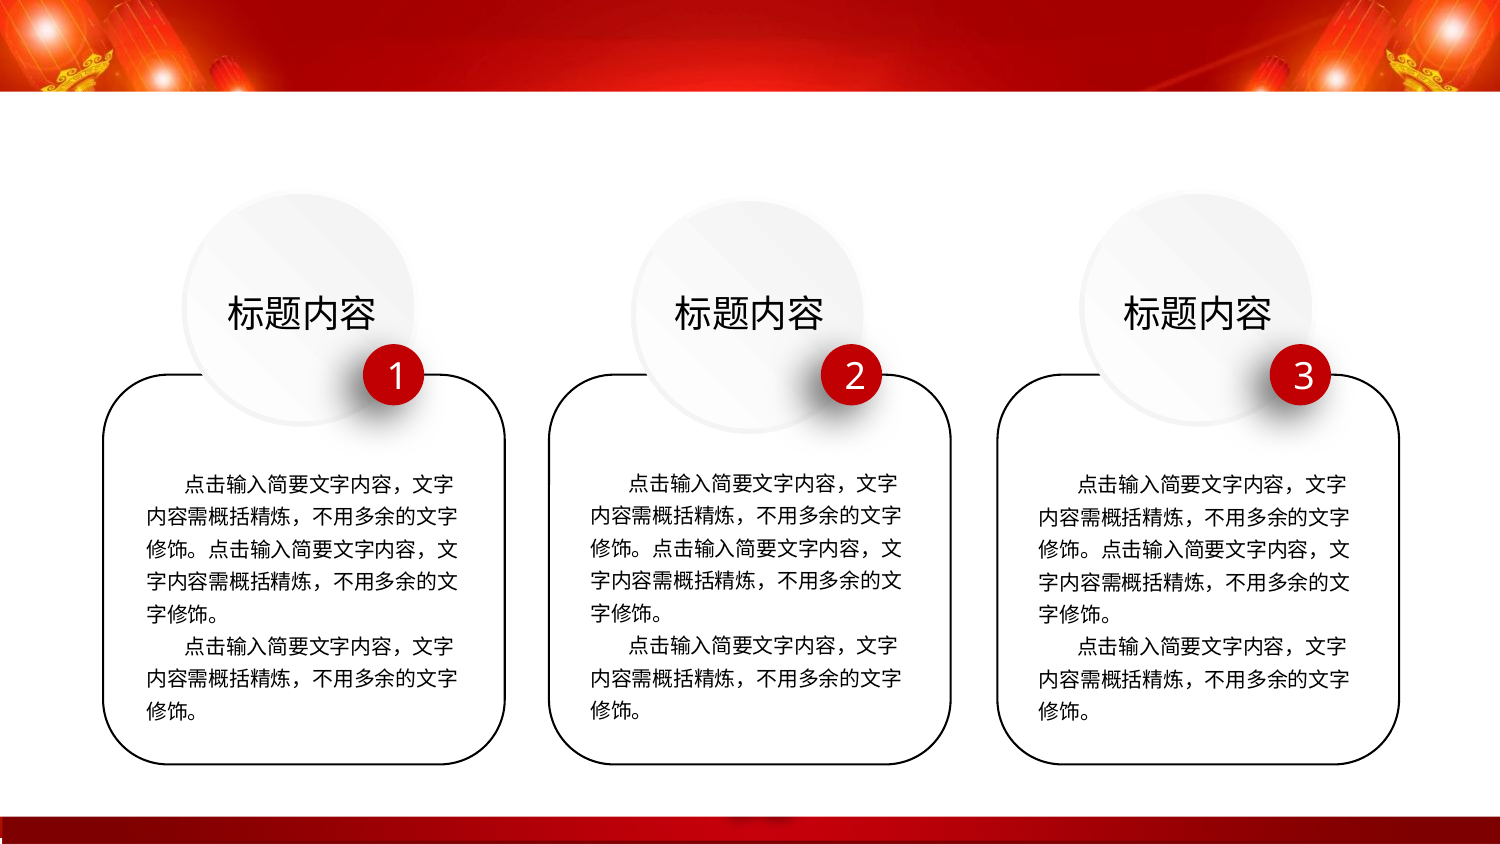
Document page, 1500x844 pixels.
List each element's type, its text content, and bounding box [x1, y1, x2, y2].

text_box [546, 372, 953, 767]
text_box 点击输入简要文字内容，文字内容需概括精炼，不用多余的文字修饰。点击输入简要文字内容，文字内容需概括精炼，不用多余的文字修饰。 点击输入简要文字内容，文字内容需概括精炼，不用多余的文字修饰。 [590, 463, 910, 723]
picture [0, 0, 1500, 91]
picture [0, 817, 1500, 844]
text_box [995, 372, 1402, 767]
text_box 点击输入简要文字内容，文字内容需概括精炼，不用多余的文字修饰。点击输入简要文字内容，文字内容需概括精炼，不用多余的文字修饰。 点击输入简要文字内容，文字内容需概括精炼，不用多余的文字修饰。 [1038, 464, 1358, 724]
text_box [630, 195, 869, 434]
text_box [100, 372, 507, 767]
text_box 点击输入简要文字内容，文字内容需概括精炼，不用多余的文字修饰。点击输入简要文字内容，文字内容需概括精炼，不用多余的文字修饰。 点击输入简要文字内容，文字内容需概括精炼，不用多余的文字修饰。 [146, 464, 466, 724]
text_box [181, 188, 420, 427]
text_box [1079, 188, 1318, 427]
text_box 3 [1321, 349, 1334, 401]
text_box 2 [872, 349, 885, 401]
